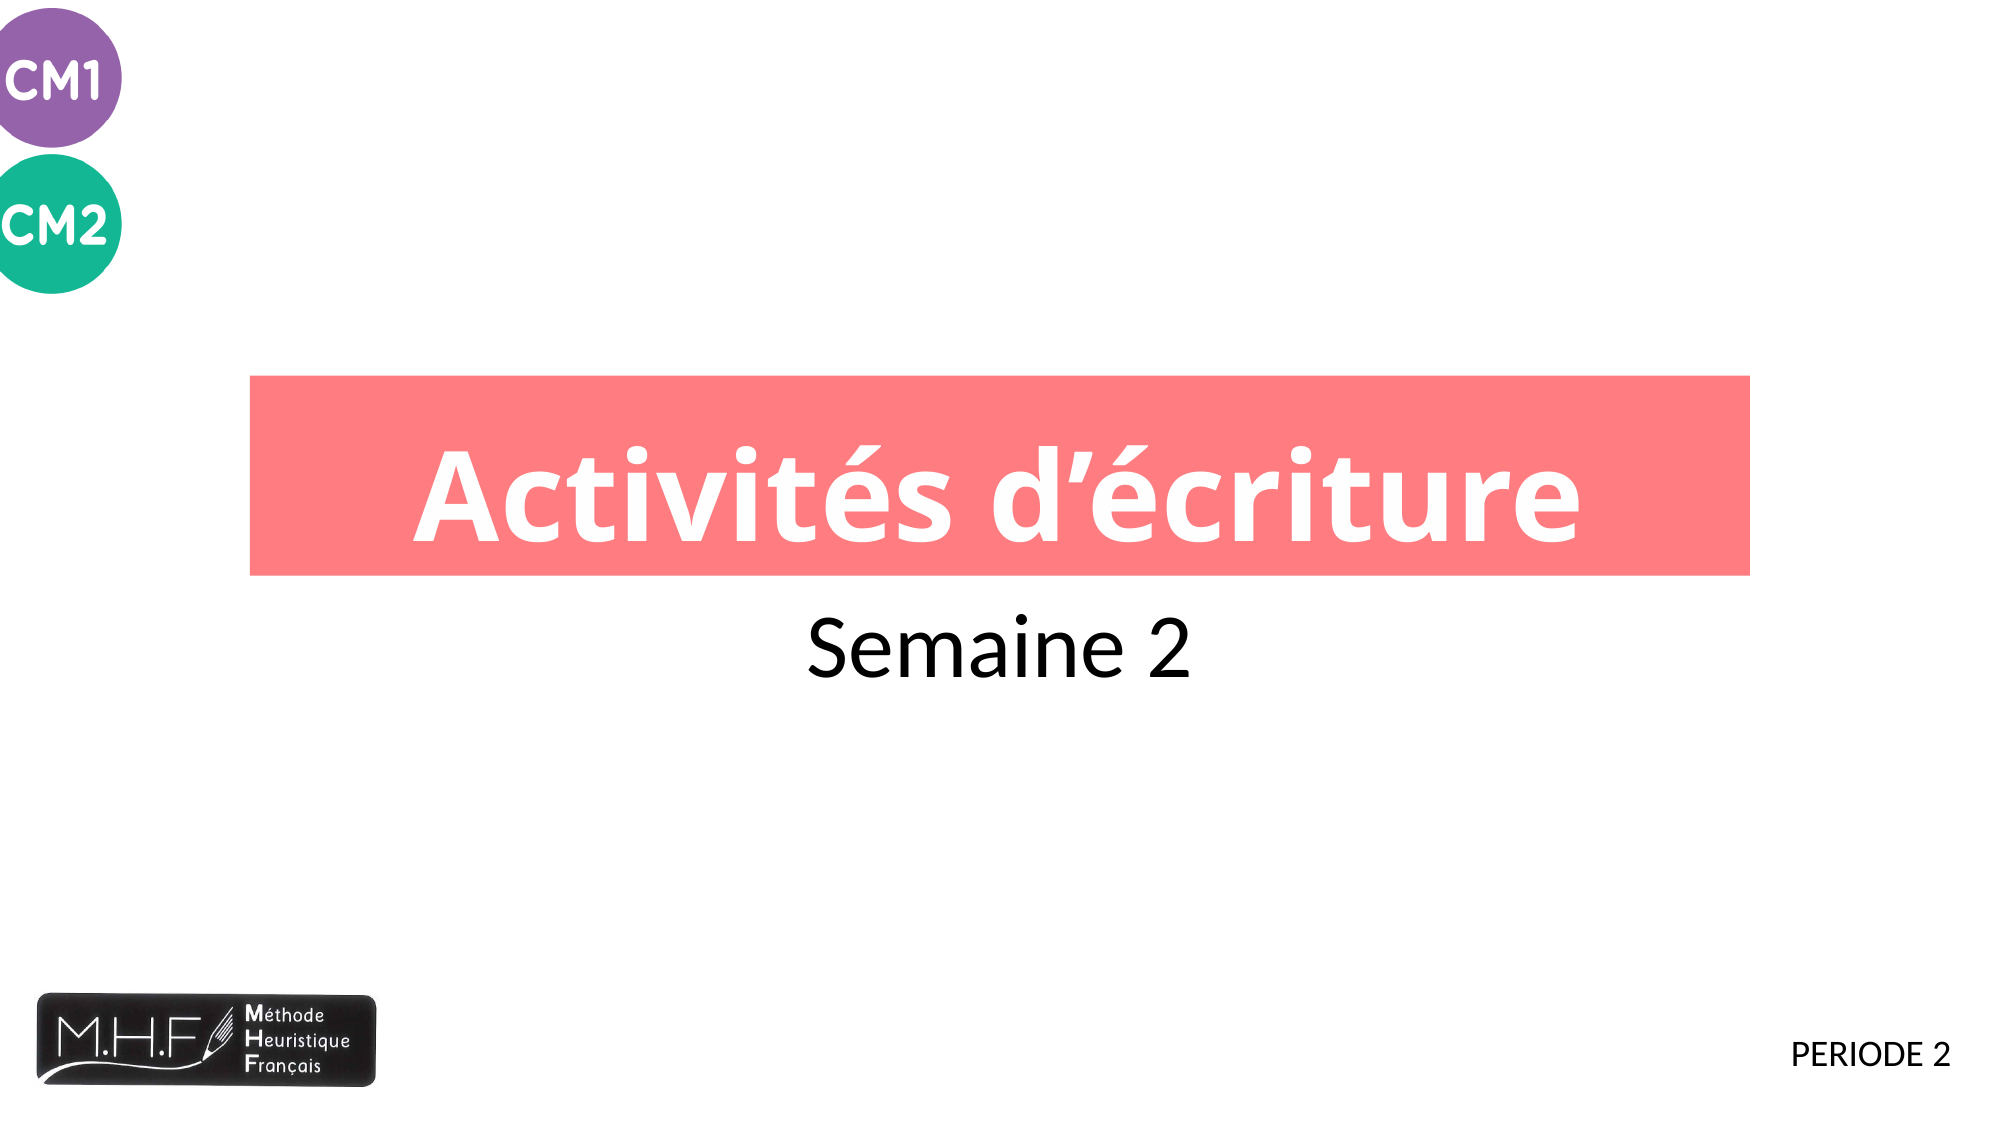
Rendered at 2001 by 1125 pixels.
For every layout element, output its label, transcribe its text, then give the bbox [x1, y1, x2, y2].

picture [0, 0, 134, 298]
subtitle Semaine 2 [249, 590, 1750, 863]
picture [33, 990, 379, 1089]
text_box PERIODE 2 [1362, 1021, 1967, 1082]
title Activités d’écriture [249, 375, 1750, 576]
